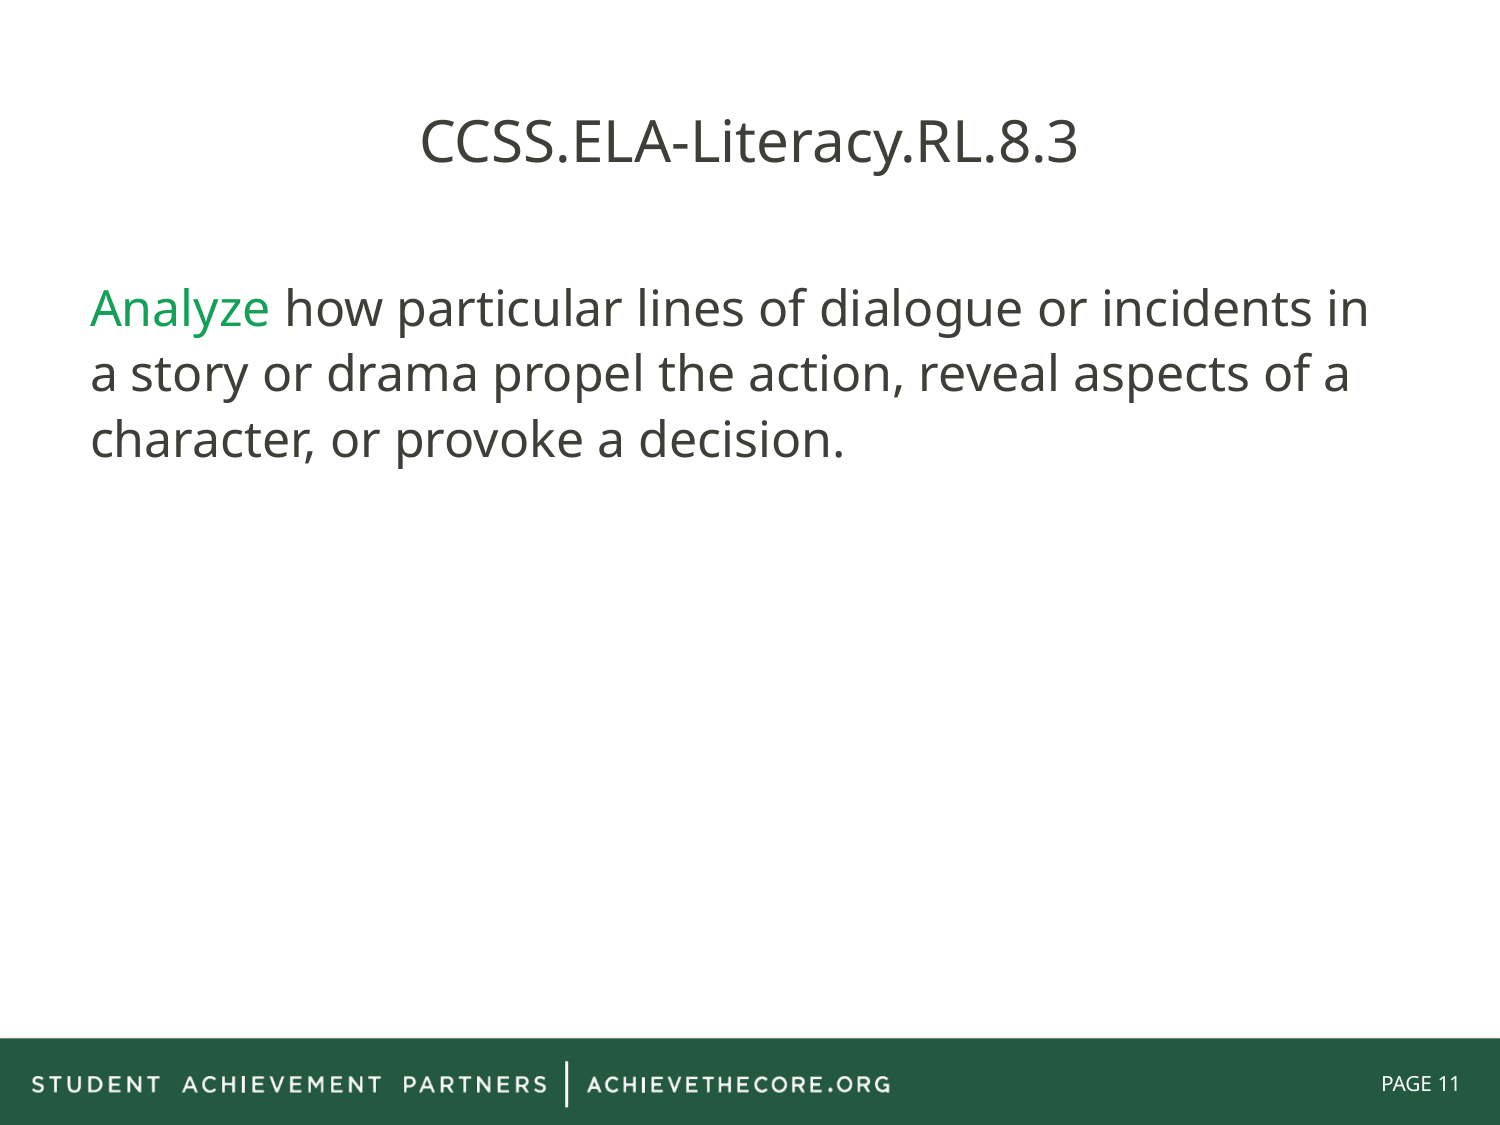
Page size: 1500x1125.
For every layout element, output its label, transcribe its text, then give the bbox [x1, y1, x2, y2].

list Analyze how particular lines of dialogue or incidents in a story or drama propel the action, reveal aspects of a character, or provoke a decision. [75, 262, 1425, 649]
title CCSS.ELA-Literacy.RL.8.3 [75, 45, 1425, 233]
